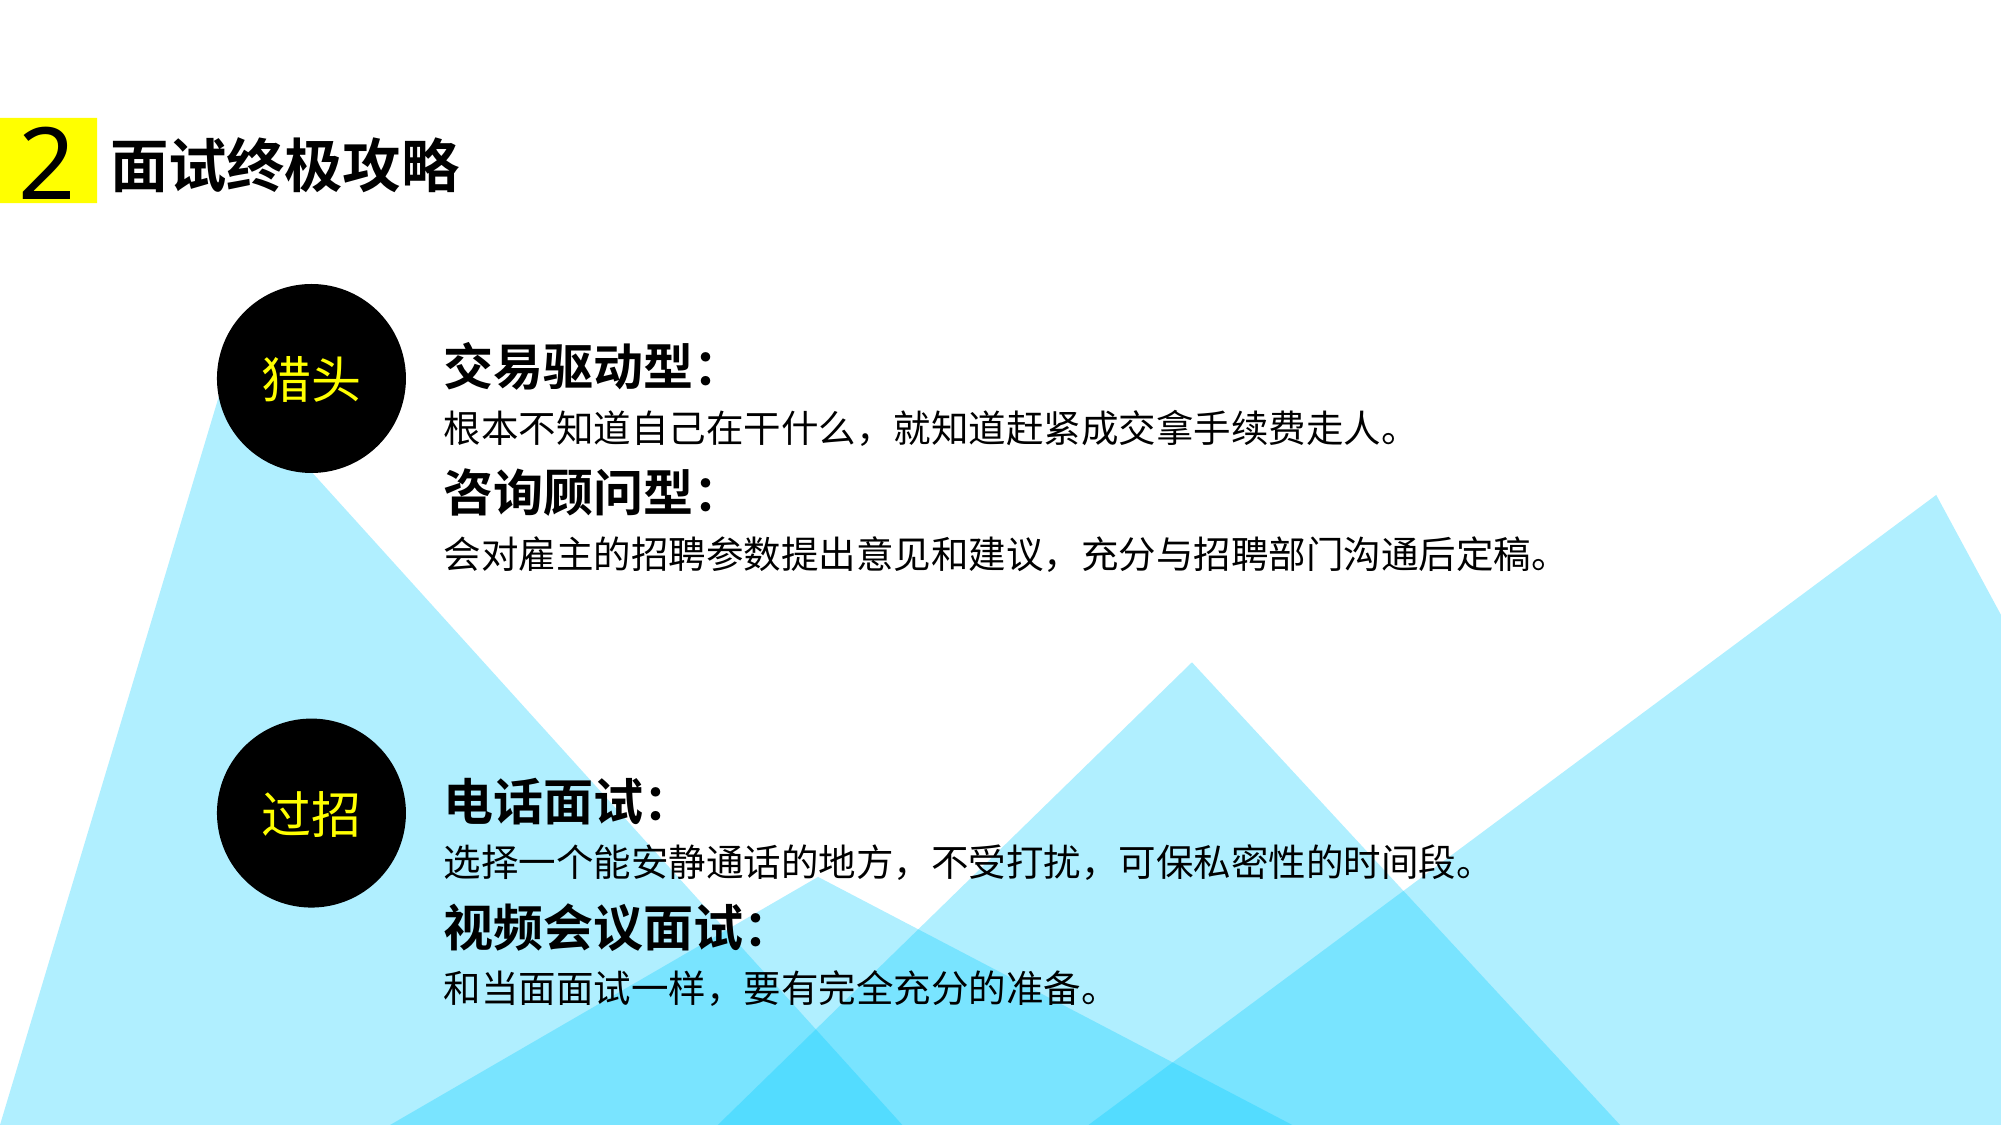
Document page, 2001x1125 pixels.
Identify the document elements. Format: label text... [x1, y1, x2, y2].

text_box 电话面试： 选择一个能安静通话的地方，不受打扰，可保私密性的时间段。 视频会议面试： 和当面面试一样，要有完全充分的准备。 [429, 750, 1727, 1018]
text_box 猎头 [215, 282, 407, 475]
title 面试终极攻略 [95, 126, 1923, 213]
text_box 交易驱动型： 根本不知道自己在干什么，就知道赶紧成交拿手续费走人。 咨询顾问型： 会对雇主的招聘参数提出意见和建议，充分与招聘部门沟通后定稿。 [428, 316, 1902, 584]
list 2 [0, 105, 96, 191]
text_box 过招 [215, 717, 407, 909]
